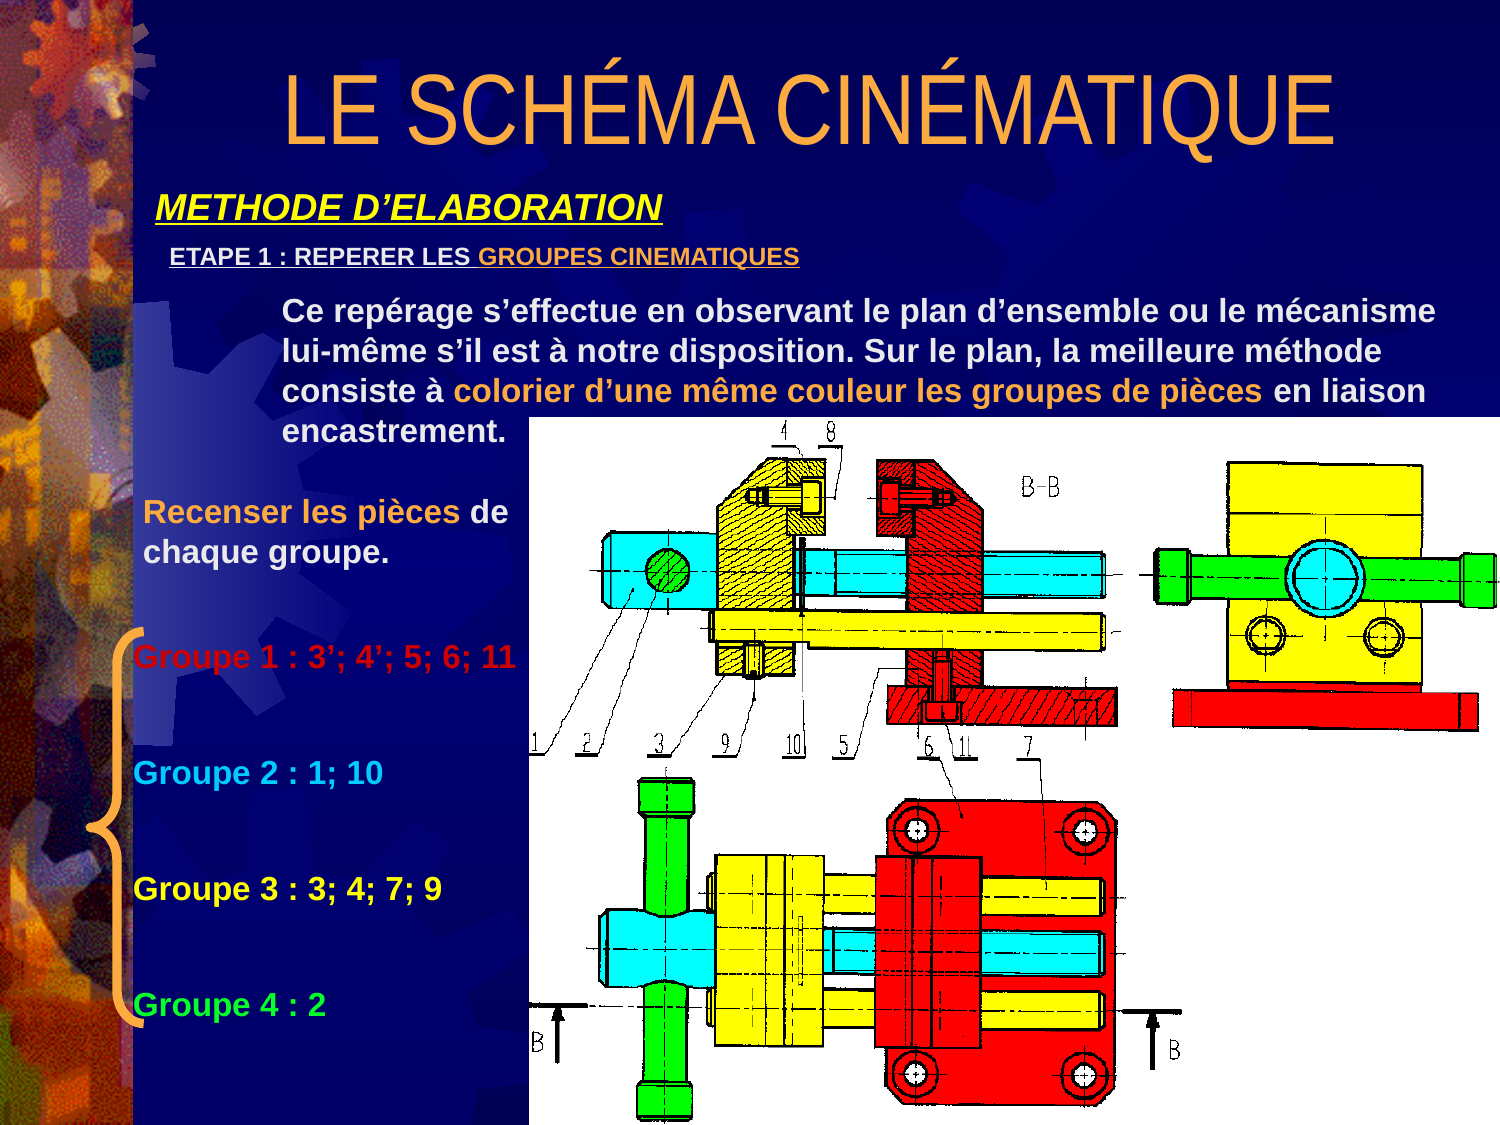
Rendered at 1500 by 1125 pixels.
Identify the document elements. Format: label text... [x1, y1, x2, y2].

text_box Ce repérage s’effectue en observant le plan d’ensemble ou le mécanisme lui-même s’il est à notre disposition. Sur le plan, la meilleure méthode consiste à colorier d’une même couleur les groupes de pièces en liaison encastrement. [266, 282, 1464, 457]
text_box Recenser les pièces de chaque groupe. [128, 482, 525, 578]
text_box Groupe 2 : 1; 10 [144, 743, 529, 799]
text_box Groupe 1 : 3’; 4’; 5; 6; 11 [118, 628, 529, 683]
text_box Groupe 3 : 3; 4; 7; 9 [144, 859, 529, 915]
text_box METHODE D’ELABORATION [140, 175, 761, 236]
picture [529, 417, 1500, 1125]
text_box LE SCHÉMA CINÉMATIQUE [267, 37, 1365, 173]
text_box Groupe 4 : 2 [118, 975, 529, 1031]
picture [0, 0, 133, 1125]
text_box [90, 631, 144, 1024]
text_box ETAPE 1 : REPERER LES GROUPES CINEMATIQUES [154, 232, 1137, 278]
